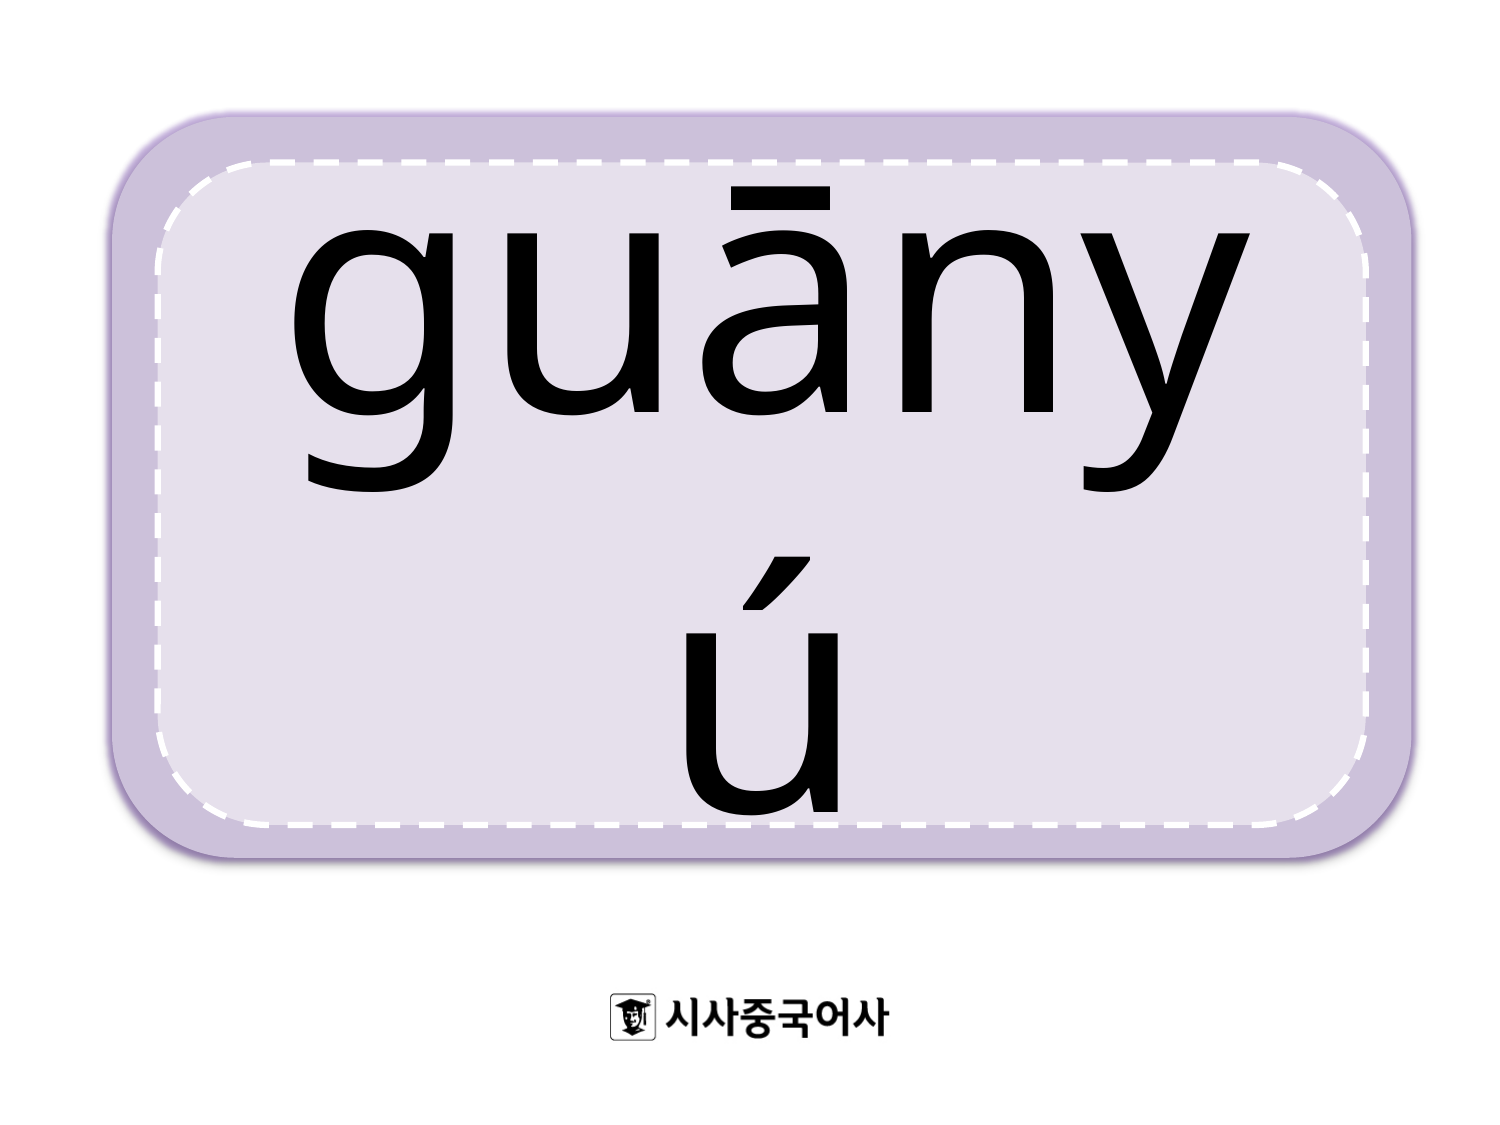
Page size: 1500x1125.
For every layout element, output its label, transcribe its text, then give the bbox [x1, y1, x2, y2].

text_box guānyú [159, 148, 1368, 811]
picture [602, 987, 898, 1047]
